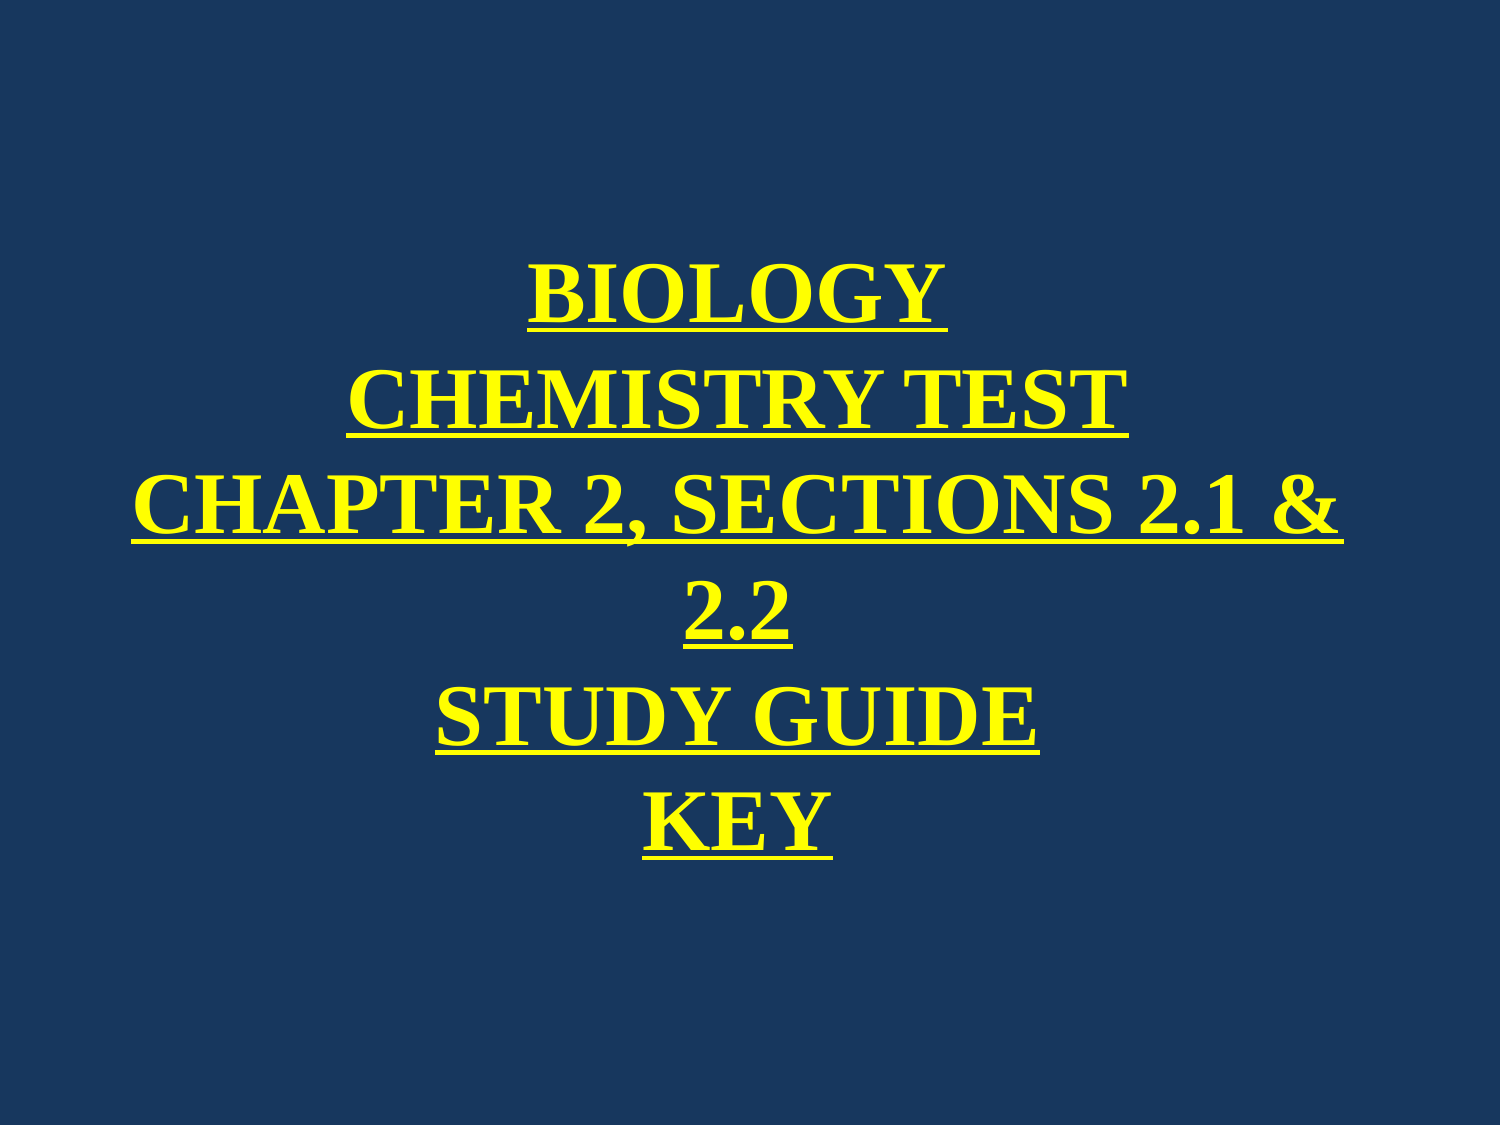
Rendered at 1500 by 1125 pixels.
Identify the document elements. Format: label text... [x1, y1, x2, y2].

title BIOLOGY CHEMISTRY TEST CHAPTER 2, SECTIONS 2.1 & 2.2 STUDY GUIDE KEY [99, 224, 1375, 879]
